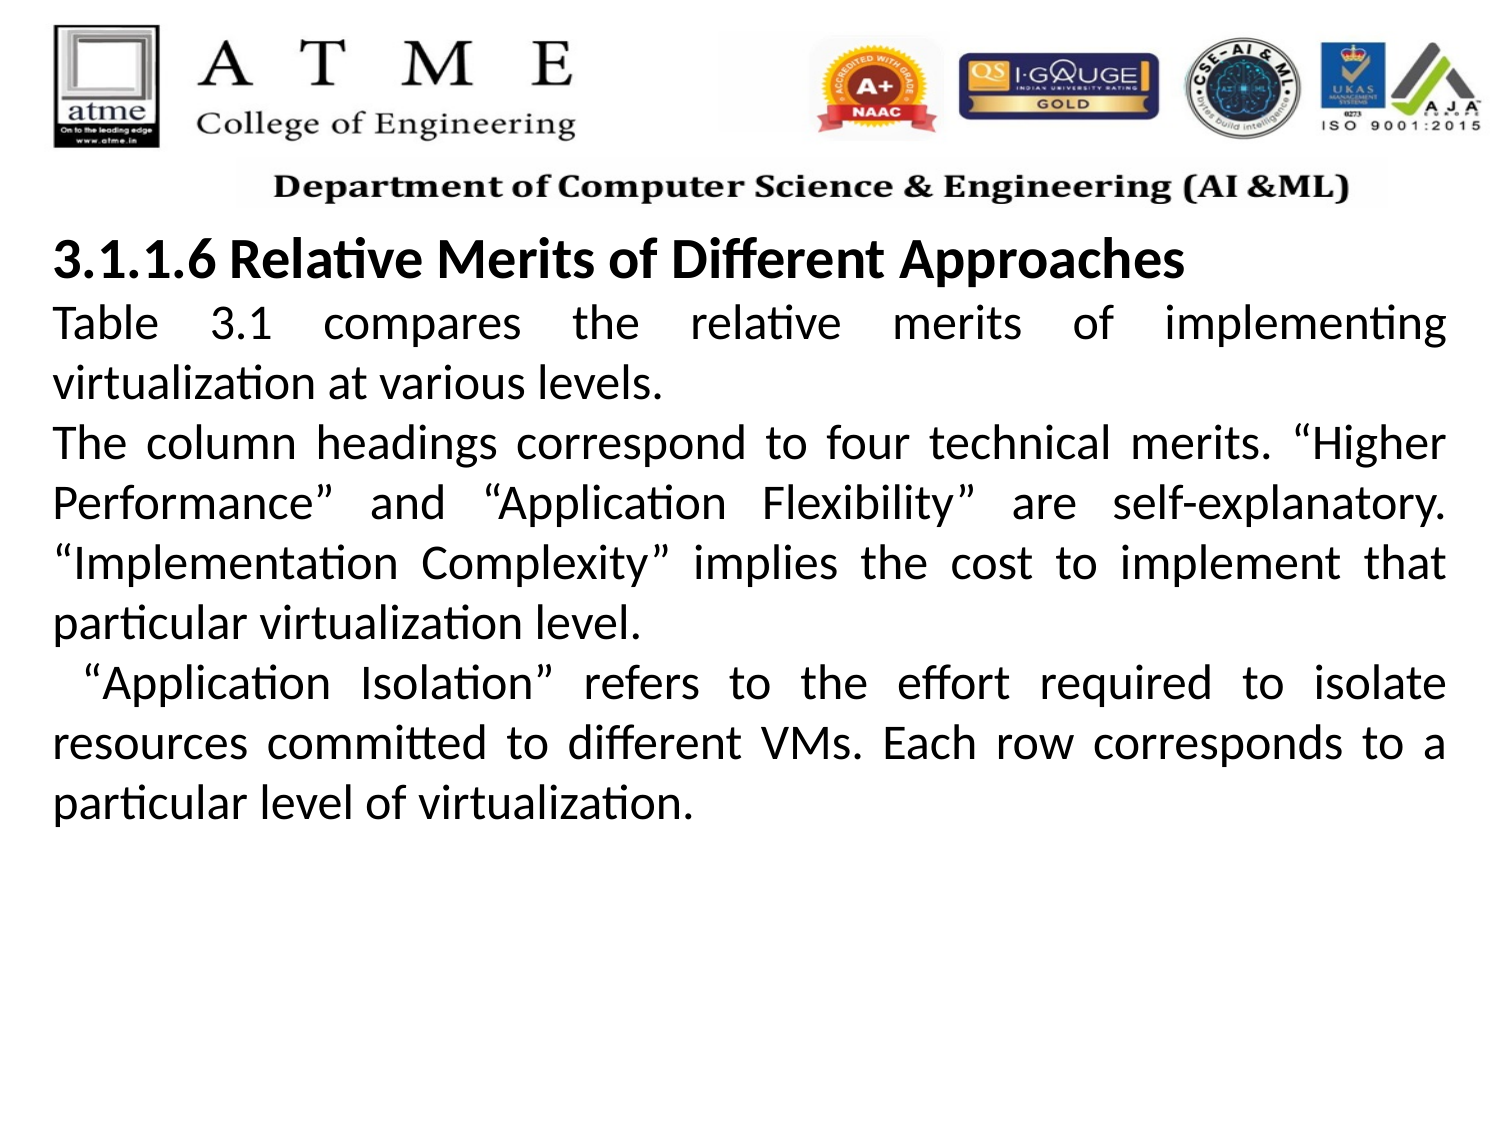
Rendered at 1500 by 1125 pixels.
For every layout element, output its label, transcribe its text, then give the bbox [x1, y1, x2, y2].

picture [24, 0, 1500, 226]
text_box 3.1.1.6 Relative Merits of Different Approaches Table 3.1 compares the relative merits of implementing virtualization at various levels. The column headings correspond to four technical merits. “Higher Performance” and “Application Flexibility” are self-explanatory. “Implementation Complexity” implies the cost to implement that particular virtualization level. “Application Isolation” refers to the effort required to isolate resources committed to different VMs. Each row corresponds to a particular level of virtualization. [37, 234, 1463, 898]
